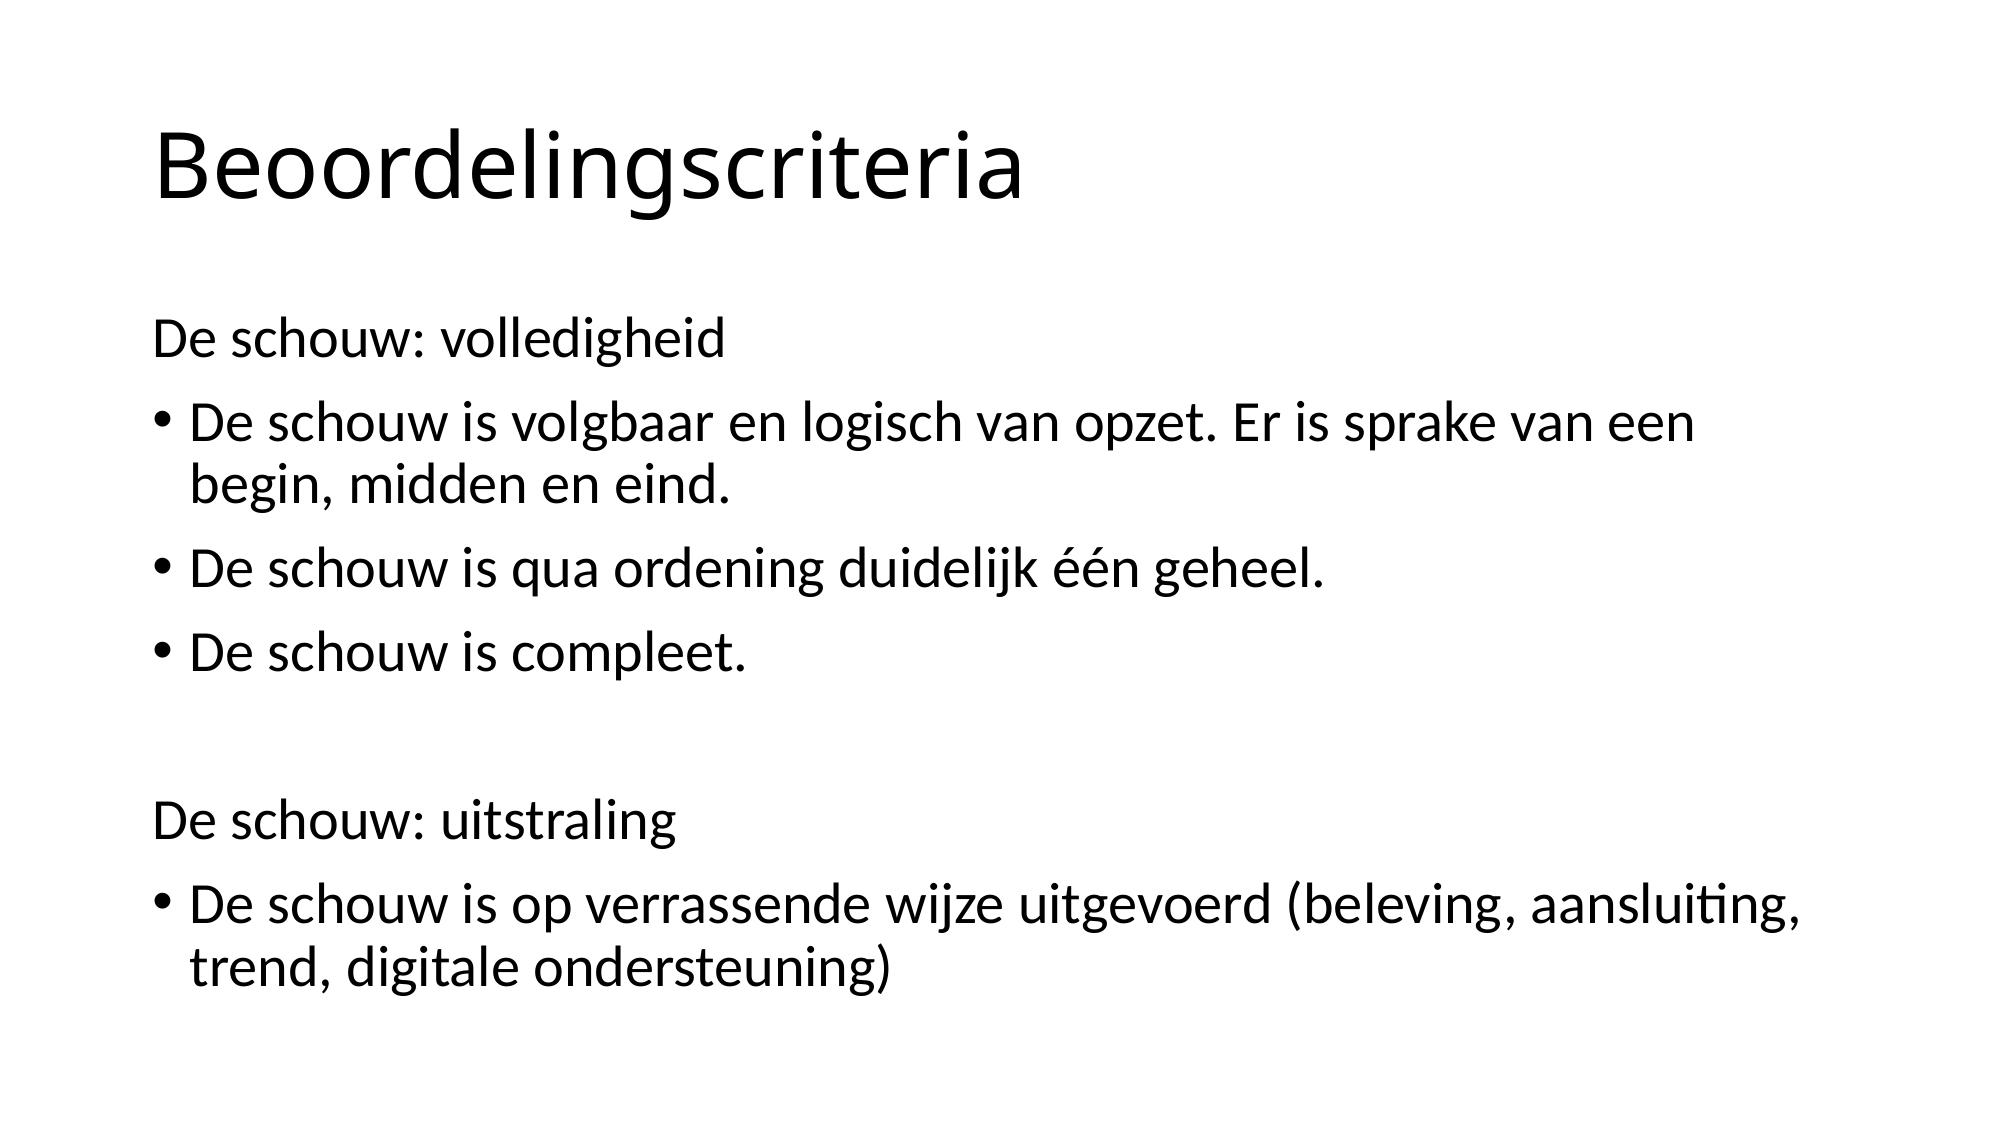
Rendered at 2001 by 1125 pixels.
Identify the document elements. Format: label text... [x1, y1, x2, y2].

list De schouw: volledigheid De schouw is volgbaar en logisch van opzet. Er is sprake van een begin, midden en eind. De schouw is qua ordening duidelijk één geheel. De schouw is compleet. De schouw: uitstraling De schouw is op verrassende wijze uitgevoerd (beleving, aansluiting, trend, digitale ondersteuning) [137, 299, 1863, 1014]
title Beoordelingscriteria [137, 59, 1863, 278]
